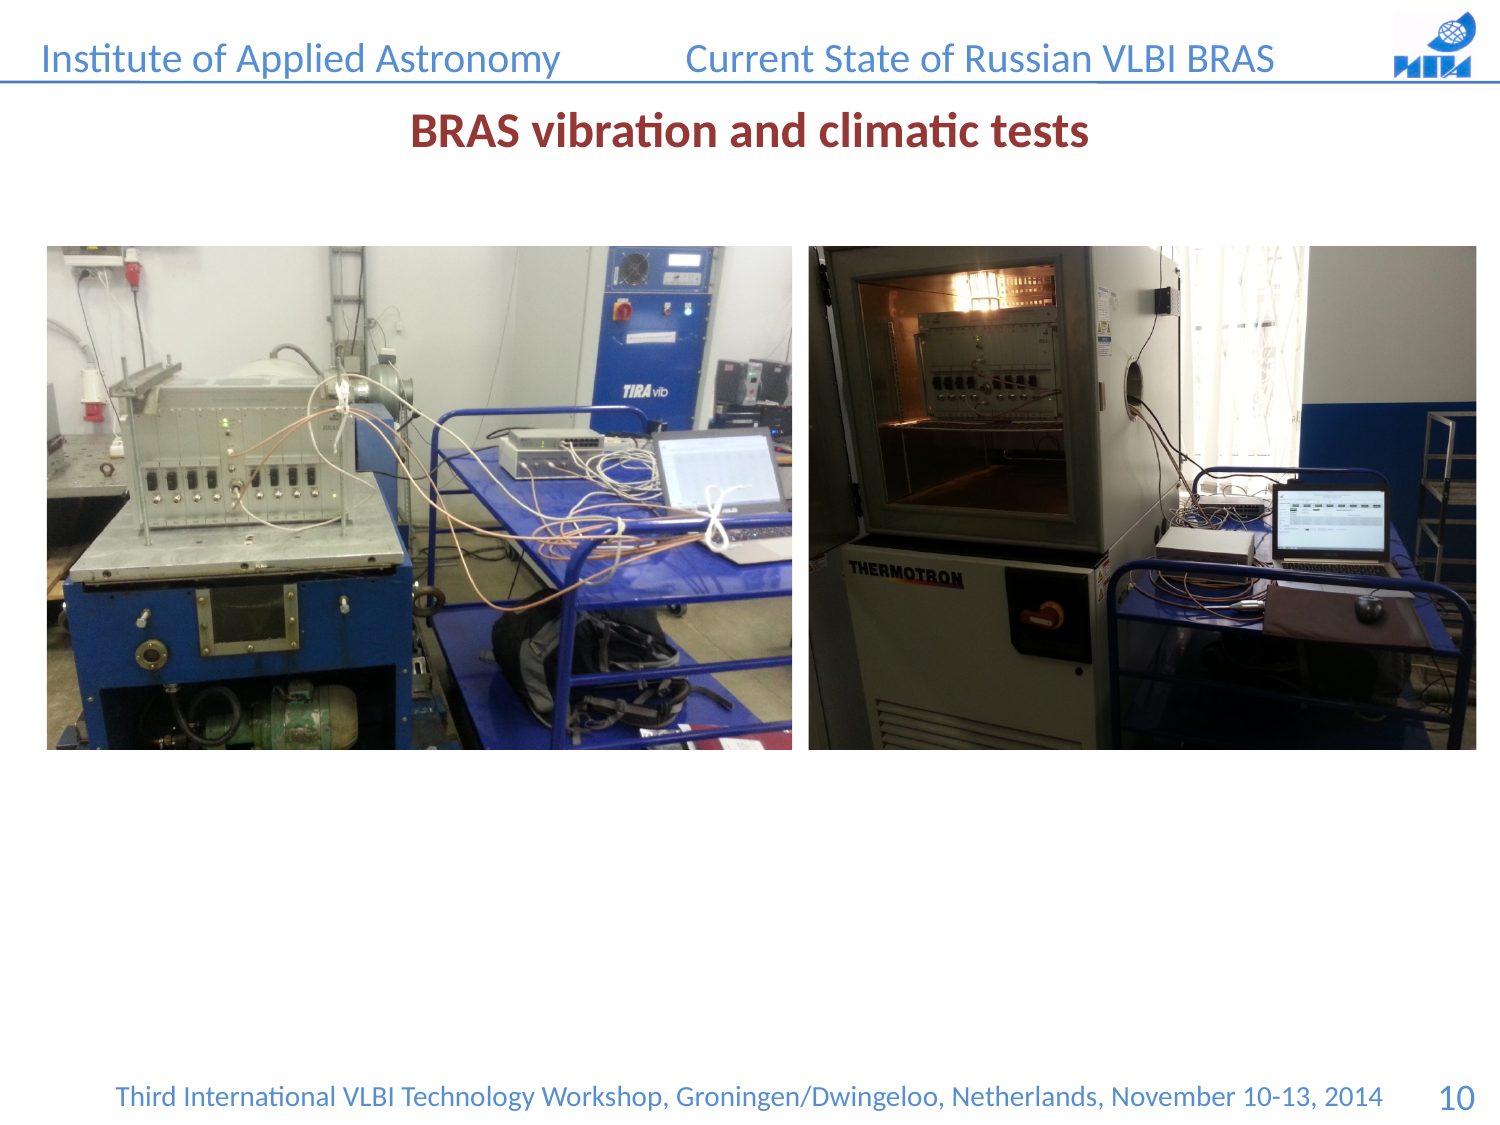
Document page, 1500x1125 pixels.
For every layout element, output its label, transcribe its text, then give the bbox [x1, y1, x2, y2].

picture [1394, 11, 1476, 78]
picture [46, 245, 793, 751]
text_box BRAS vibration and climatic tests [0, 89, 1500, 165]
picture [808, 245, 1477, 751]
